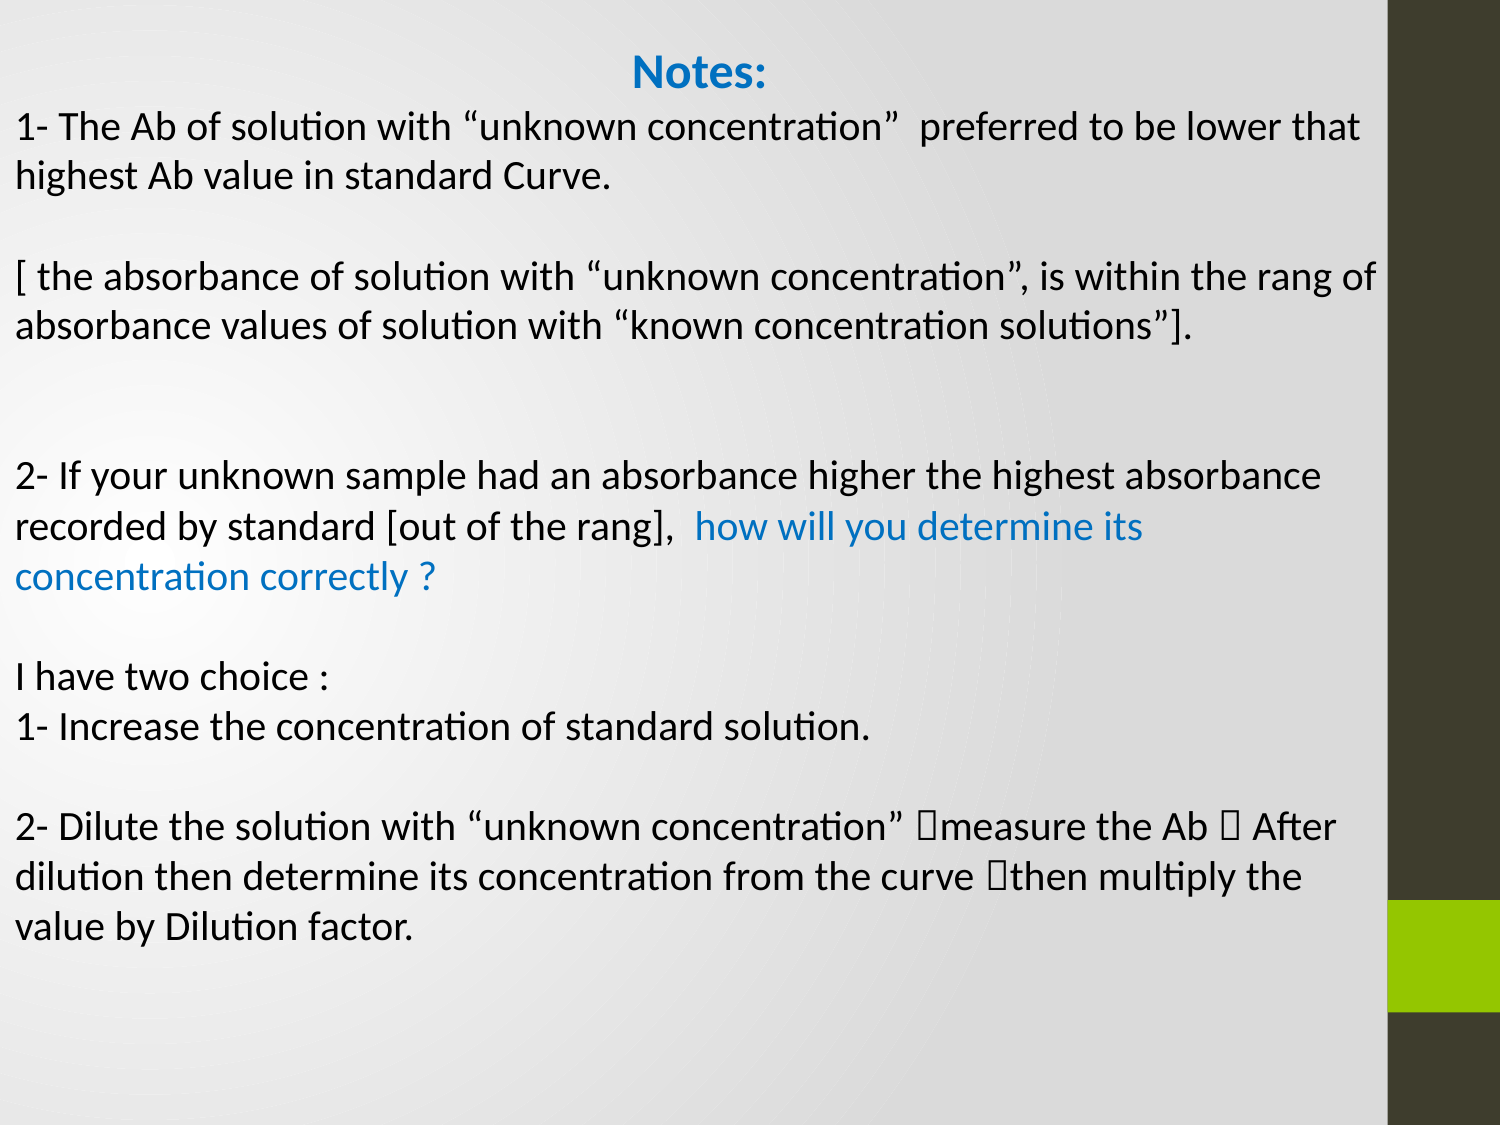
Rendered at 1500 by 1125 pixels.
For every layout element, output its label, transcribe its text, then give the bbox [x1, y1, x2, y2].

text_box Notes: 1- The Ab of solution with “unknown concentration” preferred to be lower that highest Ab value in standard Curve. [ the absorbance of solution with “unknown concentration”, is within the rang of absorbance values of solution with “known concentration solutions”]. 2- If your unknown sample had an absorbance higher the highest absorbance recorded by standard [out of the rang], how will you determine its concentration correctly ? I have two choice : 1- Increase the concentration of standard solution. 2- Dilute the solution with “unknown concentration” measure the Ab  After dilution then determine its concentration from the curve then multiply the value by Dilution factor. [0, 30, 1400, 1006]
